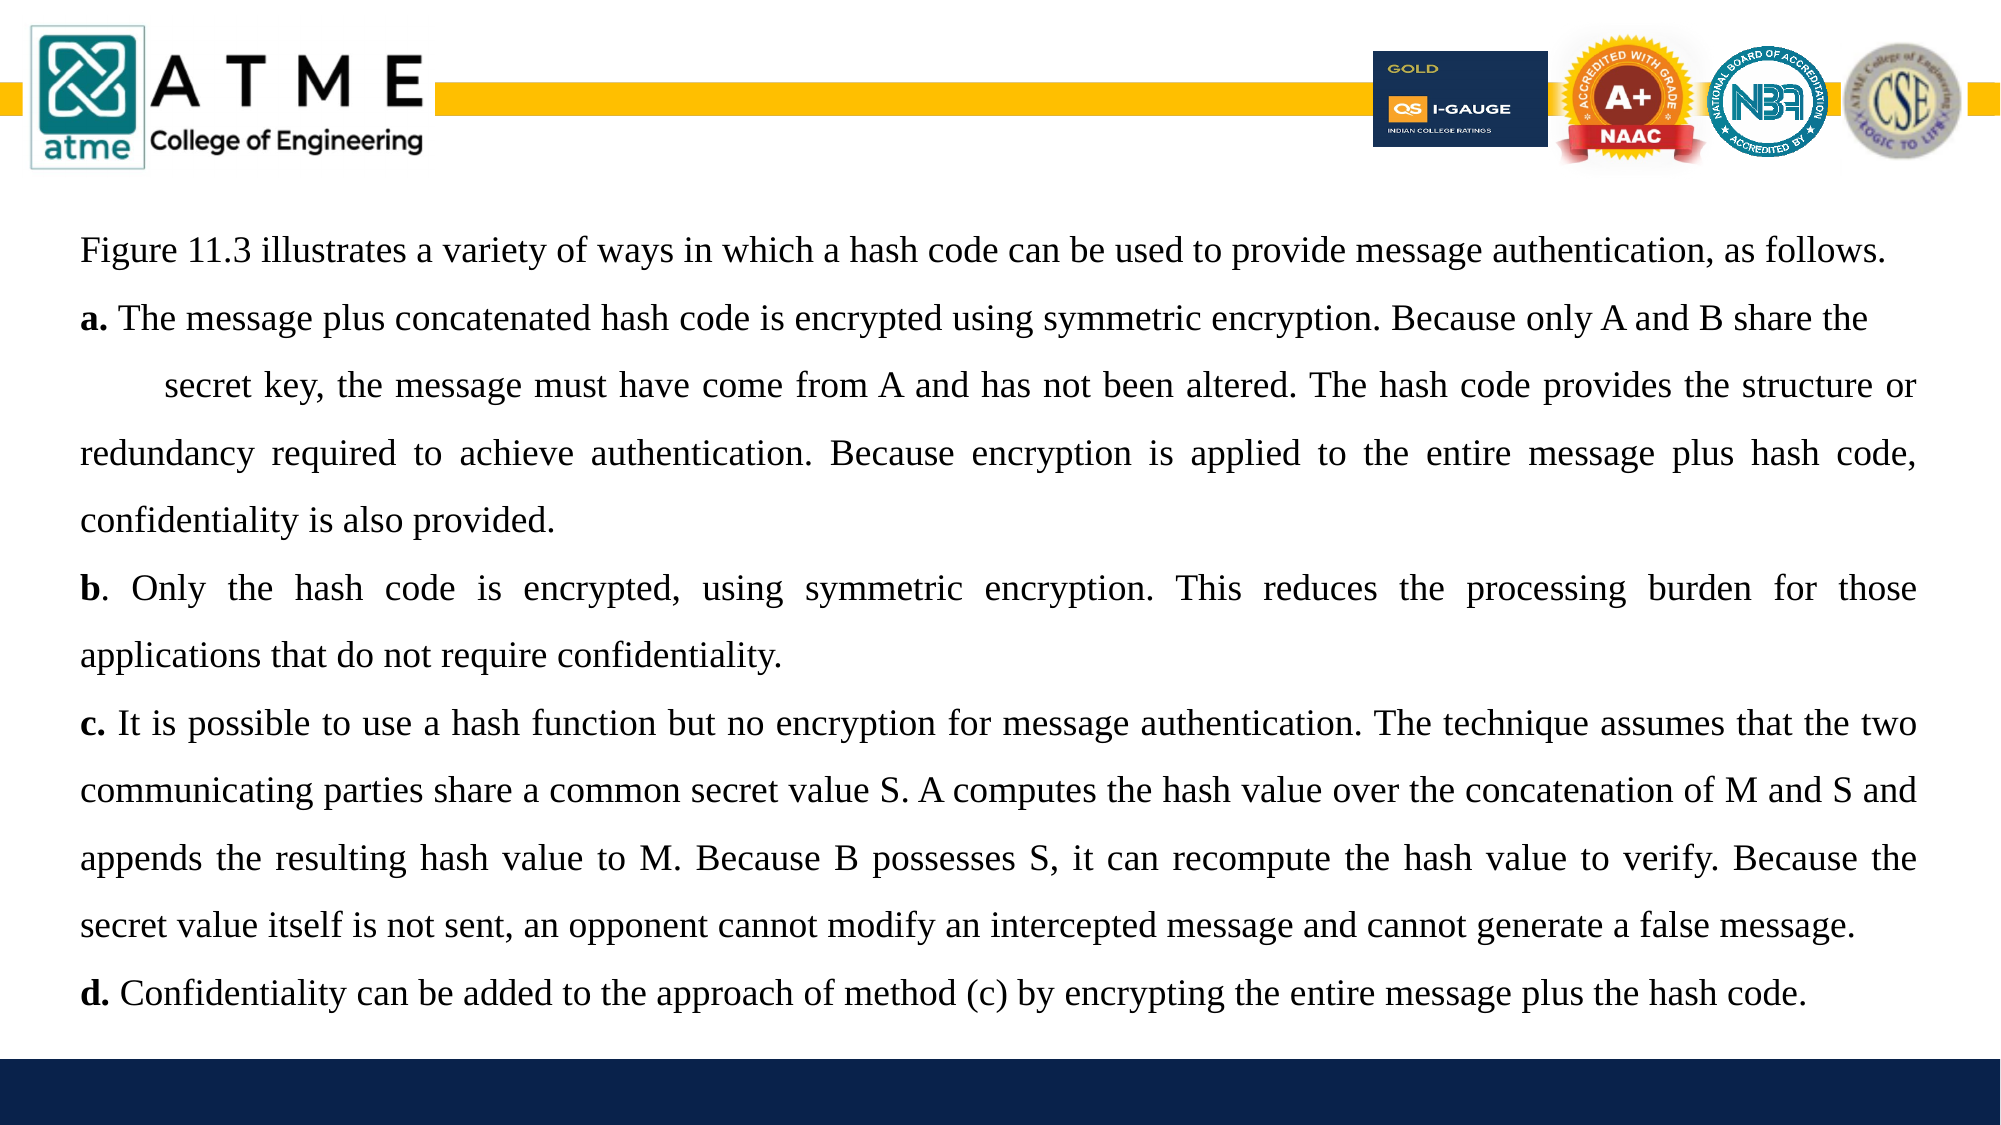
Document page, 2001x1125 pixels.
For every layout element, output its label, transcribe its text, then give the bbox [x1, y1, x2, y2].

picture [1373, 20, 1828, 180]
picture [22, 15, 435, 178]
text_box Figure 11.3 illustrates a variety of ways in which a hash code can be used to provide message authentication, as follows. a. The message plus concatenated hash code is encrypted using symmetric encryption. Because only A and B share the secret key, the message must have come from A and has not been altered. The hash code provides the structure or redundancy required to achieve authentication. Because encryption is applied to the entire message plus hash code, confidentiality is also provided. b. Only the hash code is encrypted, using symmetric encryption. This reduces the processing burden for those applications that do not require confidentiality. c. It is possible to use a hash function but no encryption for message authentication. The technique assumes that the two communicating parties share a common secret value S. A computes the hash value over the concatenation of M and S and appends the resulting hash value to M. Because B possesses S, it can recompute the hash value to verify. Because the secret value itself is not sent, an opponent cannot modify an intercepted message and cannot generate a false message. d. Confidentiality can be added to the approach of method (c) by encrypting the entire message plus the hash code. [65, 195, 1935, 1021]
picture [0, 1059, 2001, 1125]
picture [1840, 26, 1968, 176]
